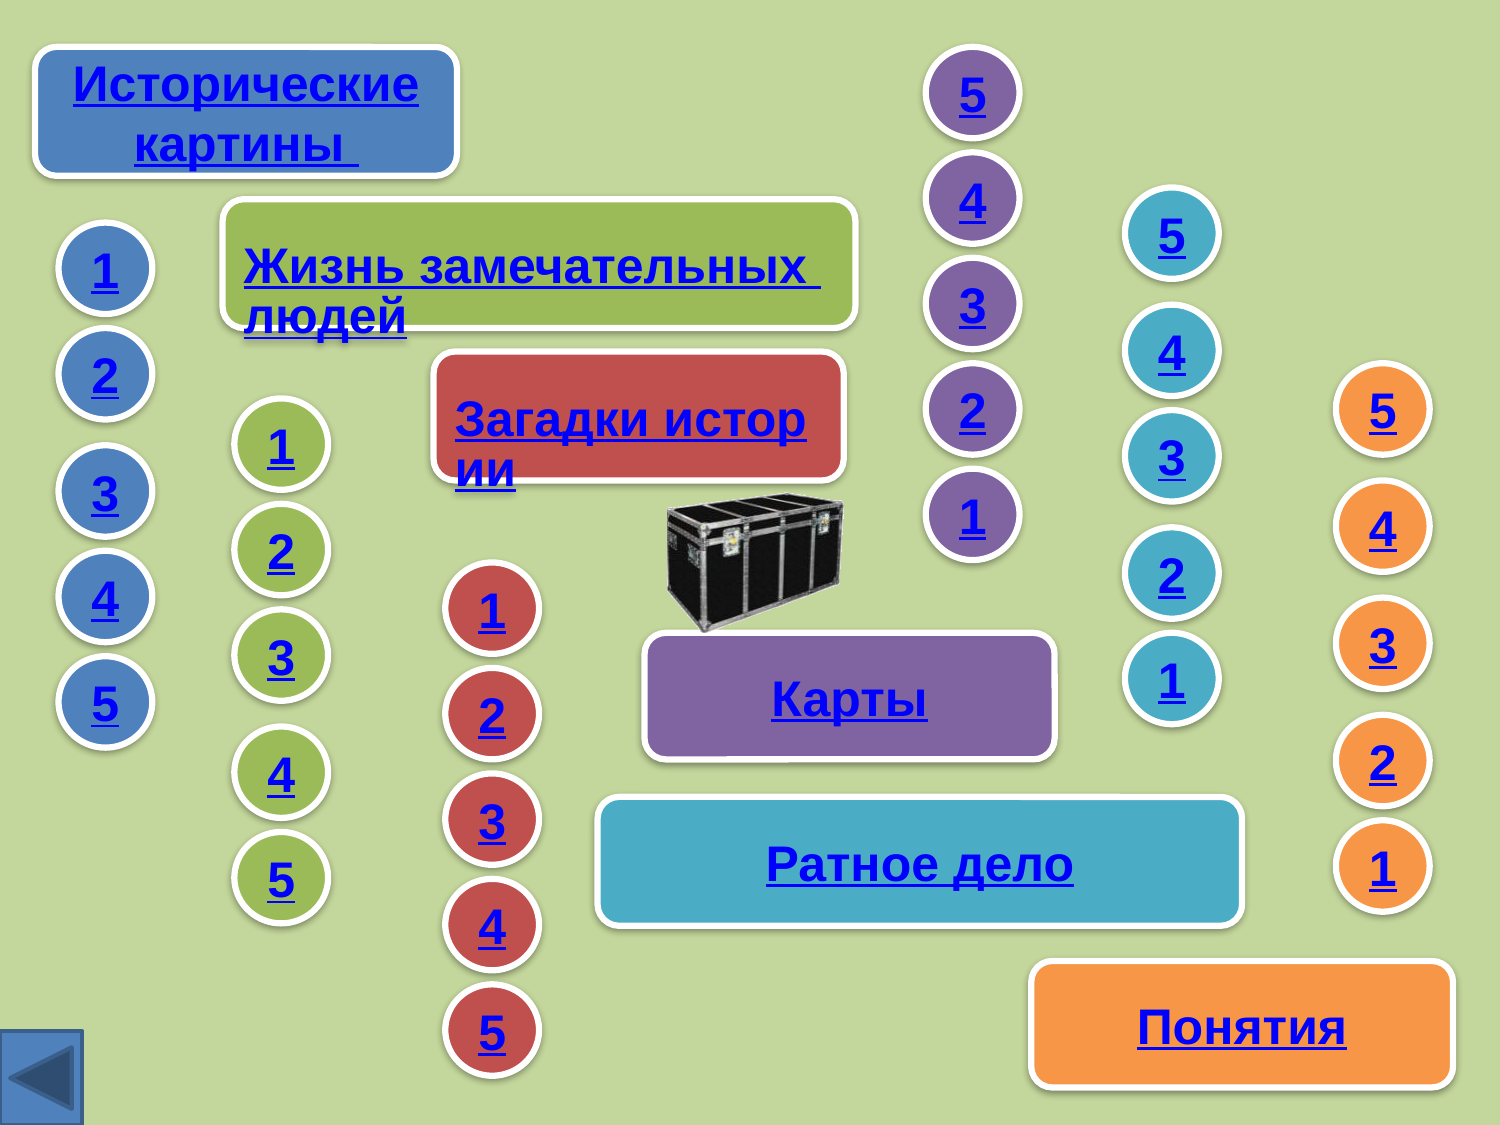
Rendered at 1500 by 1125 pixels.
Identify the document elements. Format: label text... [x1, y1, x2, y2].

text_box 5 [1332, 360, 1433, 458]
text_box 3 [1121, 407, 1222, 505]
text_box 1 [922, 465, 1023, 564]
text_box 1 [55, 219, 156, 318]
text_box 2 [442, 664, 543, 763]
text_box Карты [641, 629, 1058, 763]
text_box 1 [231, 395, 332, 493]
text_box 2 [922, 360, 1023, 458]
text_box 3 [231, 606, 332, 704]
picture [667, 491, 844, 633]
text_box 4 [1332, 477, 1433, 575]
text_box 1 [442, 559, 543, 657]
text_box 3 [55, 442, 156, 540]
text_box Ратное дело [594, 793, 1246, 929]
text_box 2 [231, 500, 332, 599]
text_box 3 [442, 770, 543, 868]
text_box 5 [55, 653, 156, 751]
text_box 5 [922, 43, 1023, 142]
text_box 3 [922, 254, 1023, 353]
text_box 5 [231, 828, 332, 927]
text_box Понятия [1028, 957, 1457, 1091]
text_box 2 [55, 324, 156, 423]
text_box Жизнь замечательных людей [219, 196, 859, 332]
text_box [0, 1029, 84, 1125]
text_box Загадки истории [430, 348, 847, 484]
text_box 1 [1332, 817, 1433, 915]
text_box 5 [442, 981, 543, 1079]
text_box 4 [922, 149, 1023, 247]
text_box 4 [1121, 301, 1222, 400]
text_box 2 [1121, 524, 1222, 622]
text_box 2 [1332, 711, 1433, 810]
text_box 1 [1121, 629, 1222, 728]
text_box 4 [231, 723, 332, 822]
text_box 4 [55, 547, 156, 646]
text_box 4 [442, 875, 543, 974]
text_box Исторические картины [31, 43, 461, 179]
text_box 5 [1121, 184, 1222, 282]
text_box 3 [1332, 594, 1433, 693]
